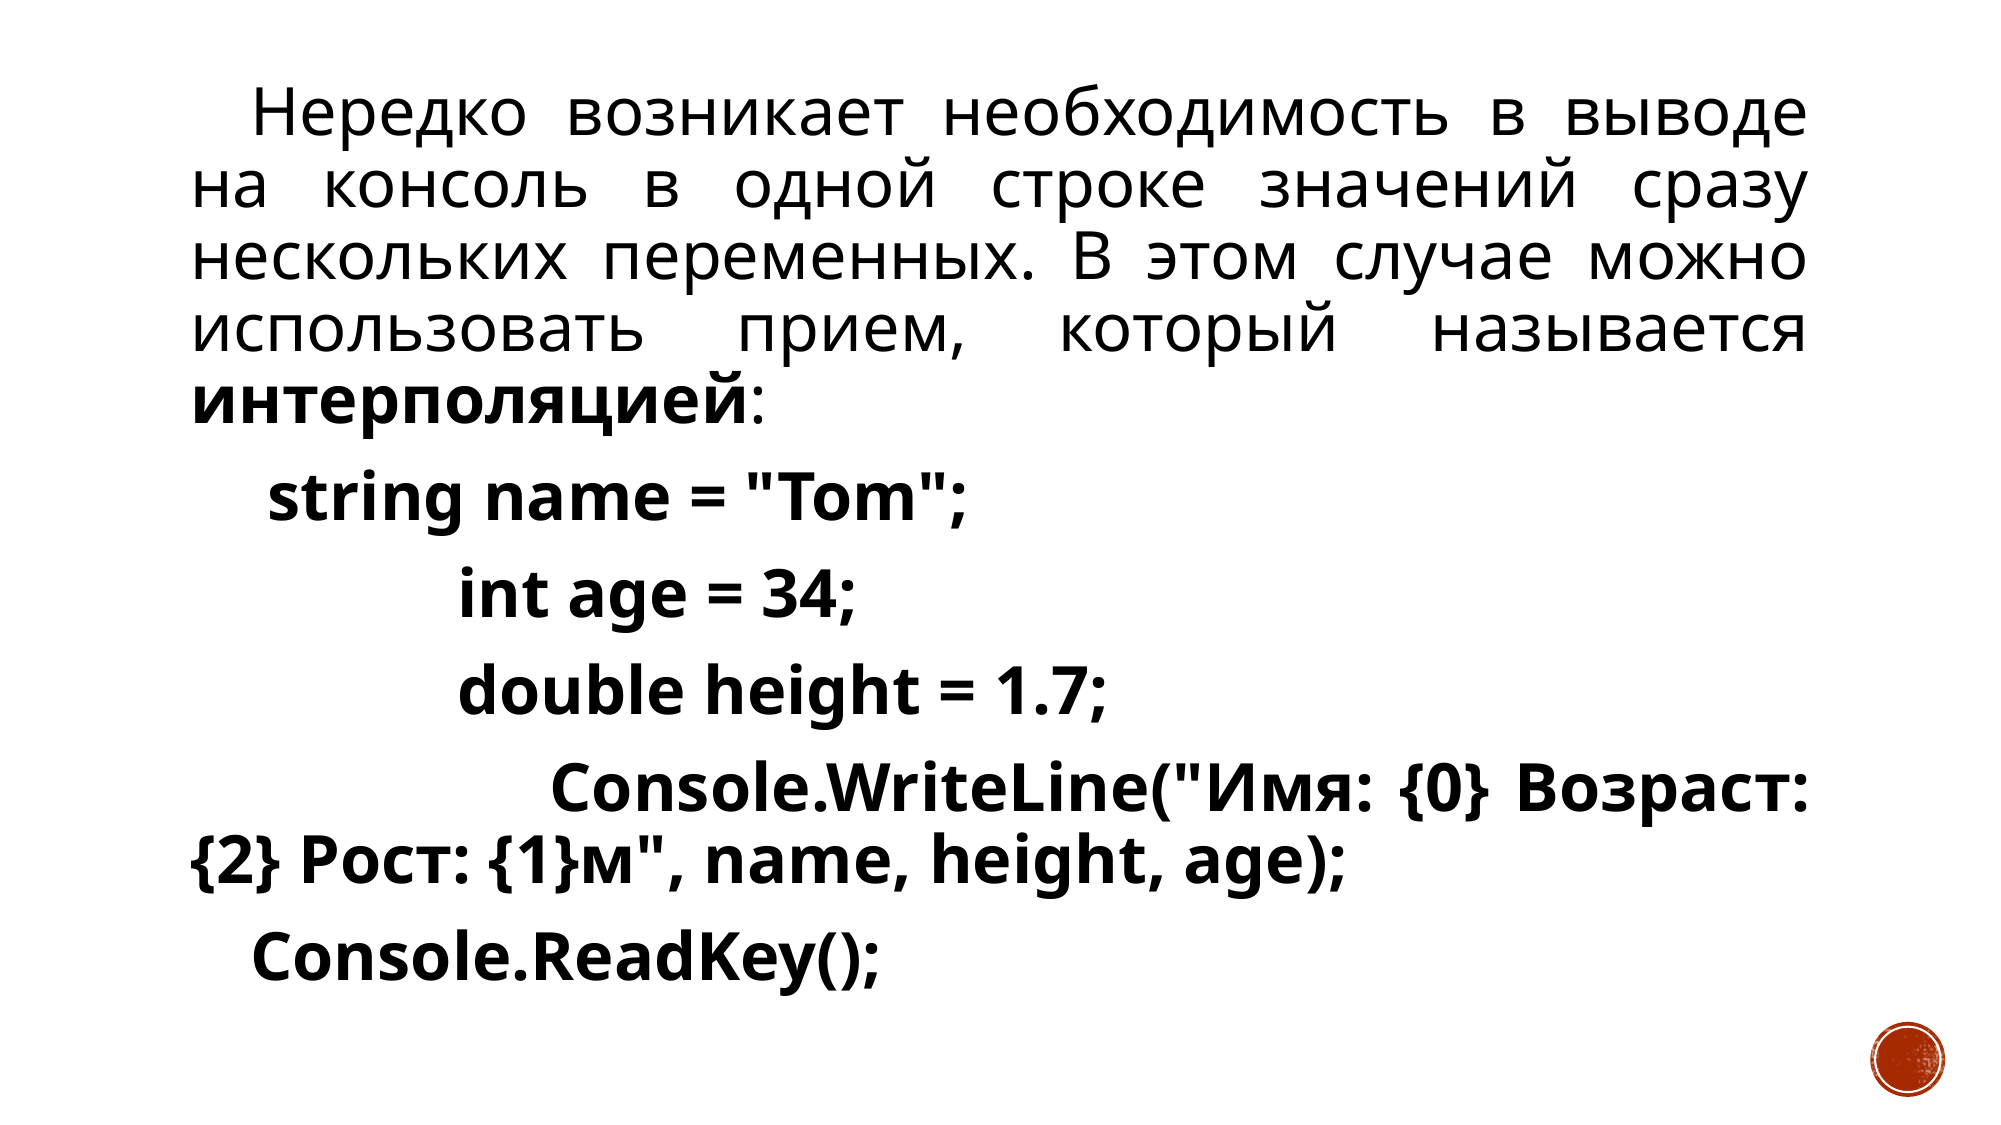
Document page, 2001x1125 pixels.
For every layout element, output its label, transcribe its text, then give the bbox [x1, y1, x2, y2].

list Нередко возникает необходимость в выводе на консоль в одной строке значений сразу нескольких переменных. В этом случае можно использовать прием, который называется интерполяцией: string name = "Tom"; int age = 34; double height = 1.7; Console.WriteLine("Имя: {0} Возраст: {2} Рост: {1}м", name, height, age); Console.ReadKey(); [175, 70, 1826, 1013]
